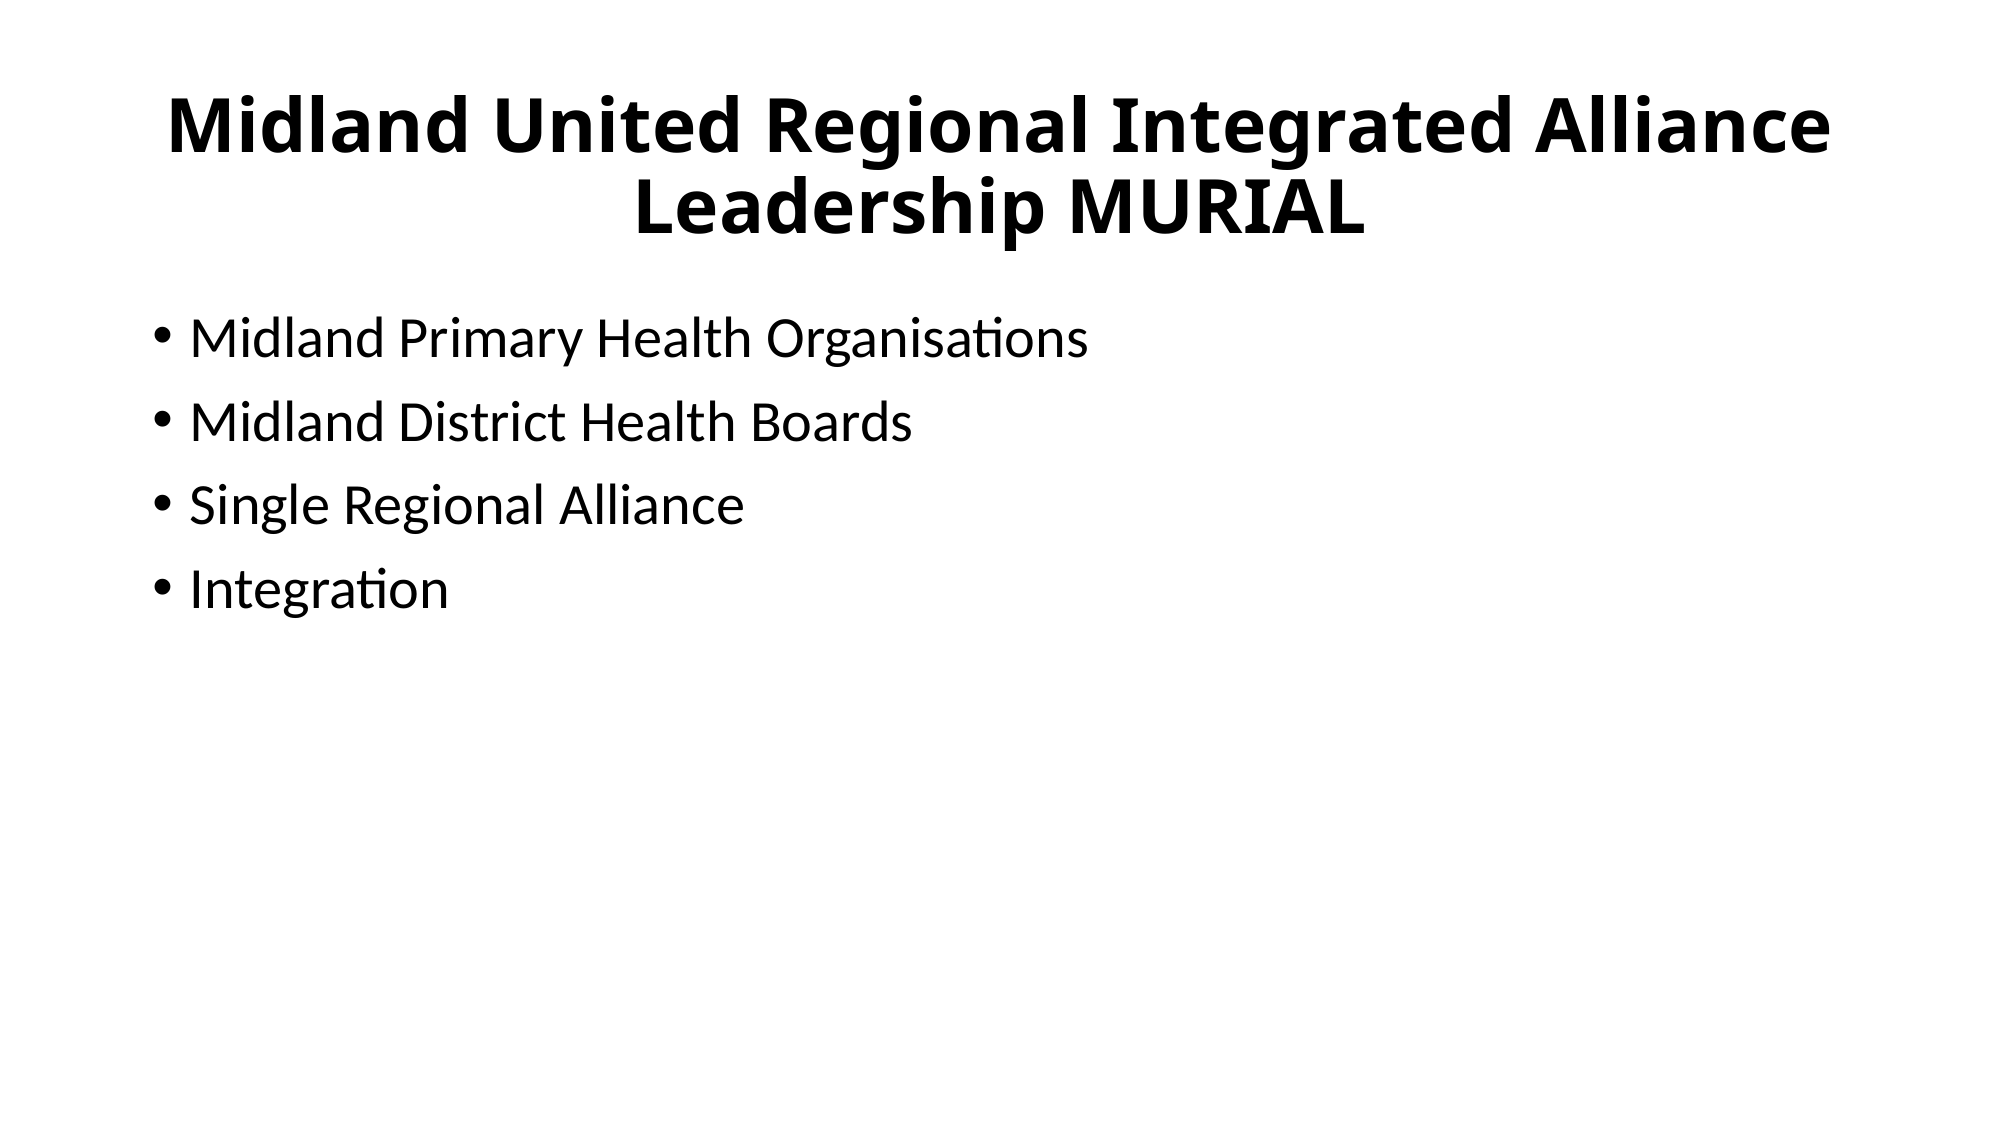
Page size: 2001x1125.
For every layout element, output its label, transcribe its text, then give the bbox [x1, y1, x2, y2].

list Midland Primary Health Organisations Midland District Health Boards Single Regional Alliance Integration [137, 299, 1863, 1014]
title Midland United Regional Integrated Alliance Leadership MURIAL [137, 59, 1863, 278]
